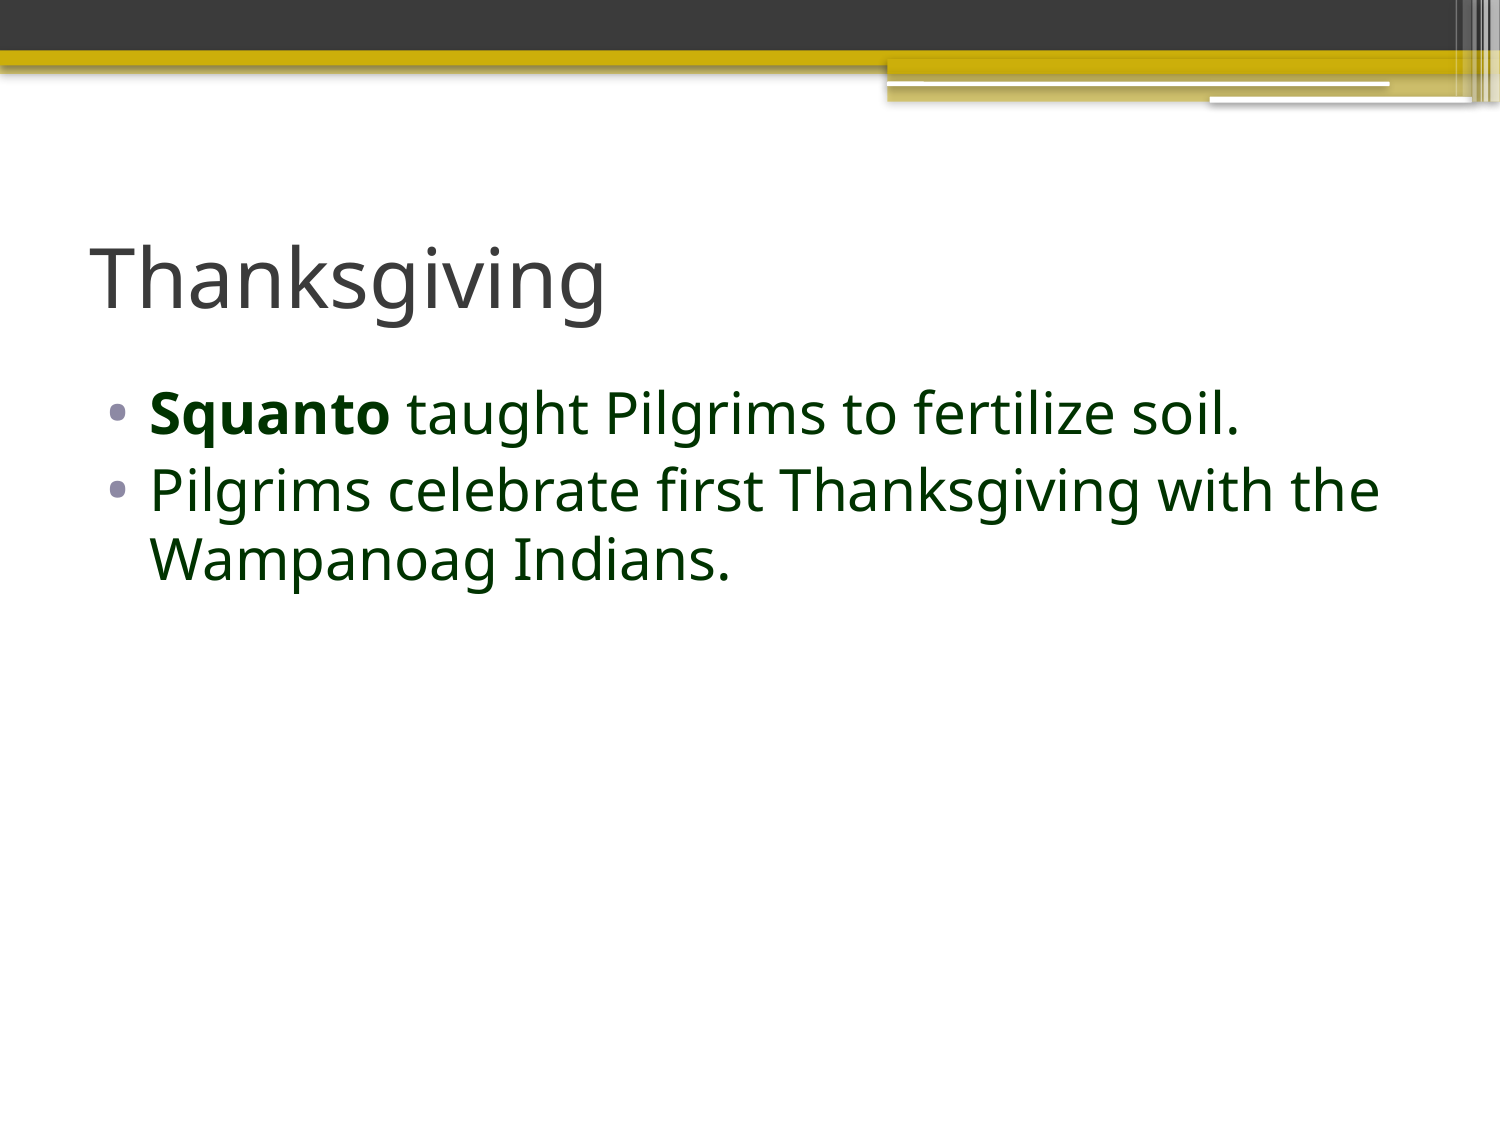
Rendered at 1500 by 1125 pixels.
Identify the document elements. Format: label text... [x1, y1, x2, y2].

title Thanksgiving [75, 187, 1425, 363]
list Squanto taught Pilgrims to fertilize soil. Pilgrims celebrate first Thanksgiving with the Wampanoag Indians. [75, 368, 1425, 1079]
